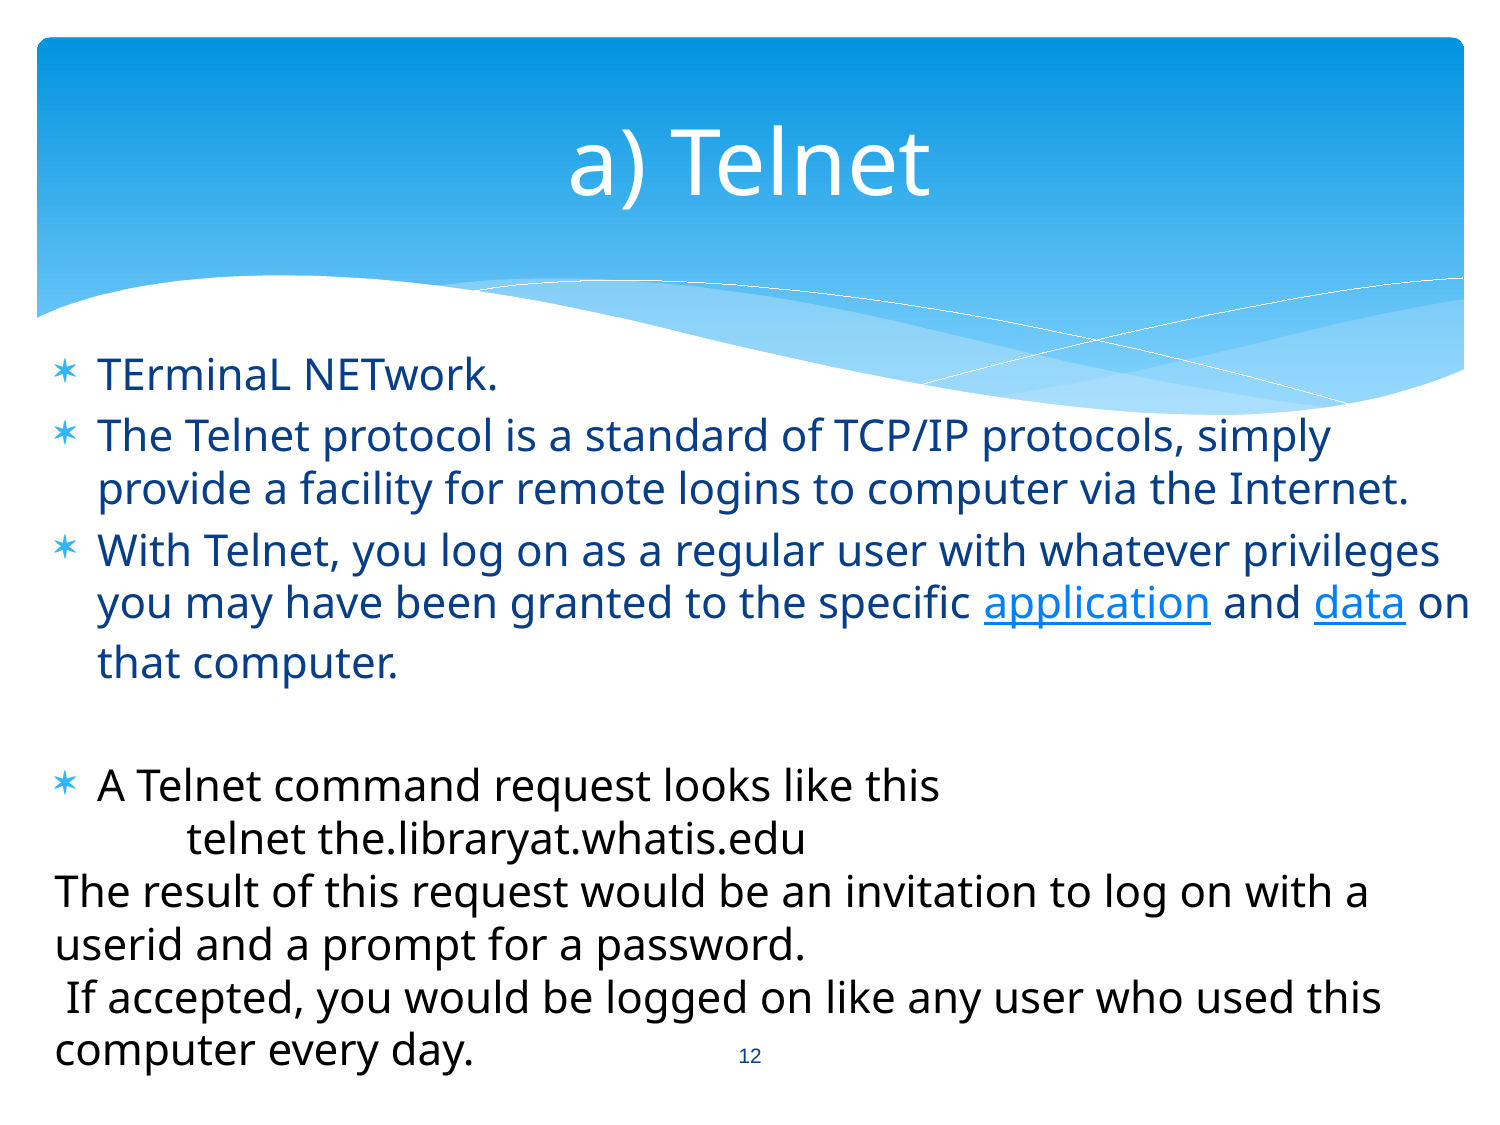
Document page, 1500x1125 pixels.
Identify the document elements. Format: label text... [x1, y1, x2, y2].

slide_number 12 [654, 1025, 846, 1086]
list TErminaL NETwork. The Telnet protocol is a standard of TCP/IP protocols, simply provide a facility for remote logins to computer via the Internet. With Telnet, you log on as a regular user with whatever privileges you may have been granted to the specific application and data on that computer. A Telnet command request looks like this telnet the.libraryat.whatis.edu The result of this request would be an invitation to log on with a userid and a prompt for a password. If accepted, you would be logged on like any user who used this computer every day. [39, 338, 1490, 1089]
title a) Telnet [75, 55, 1425, 261]
